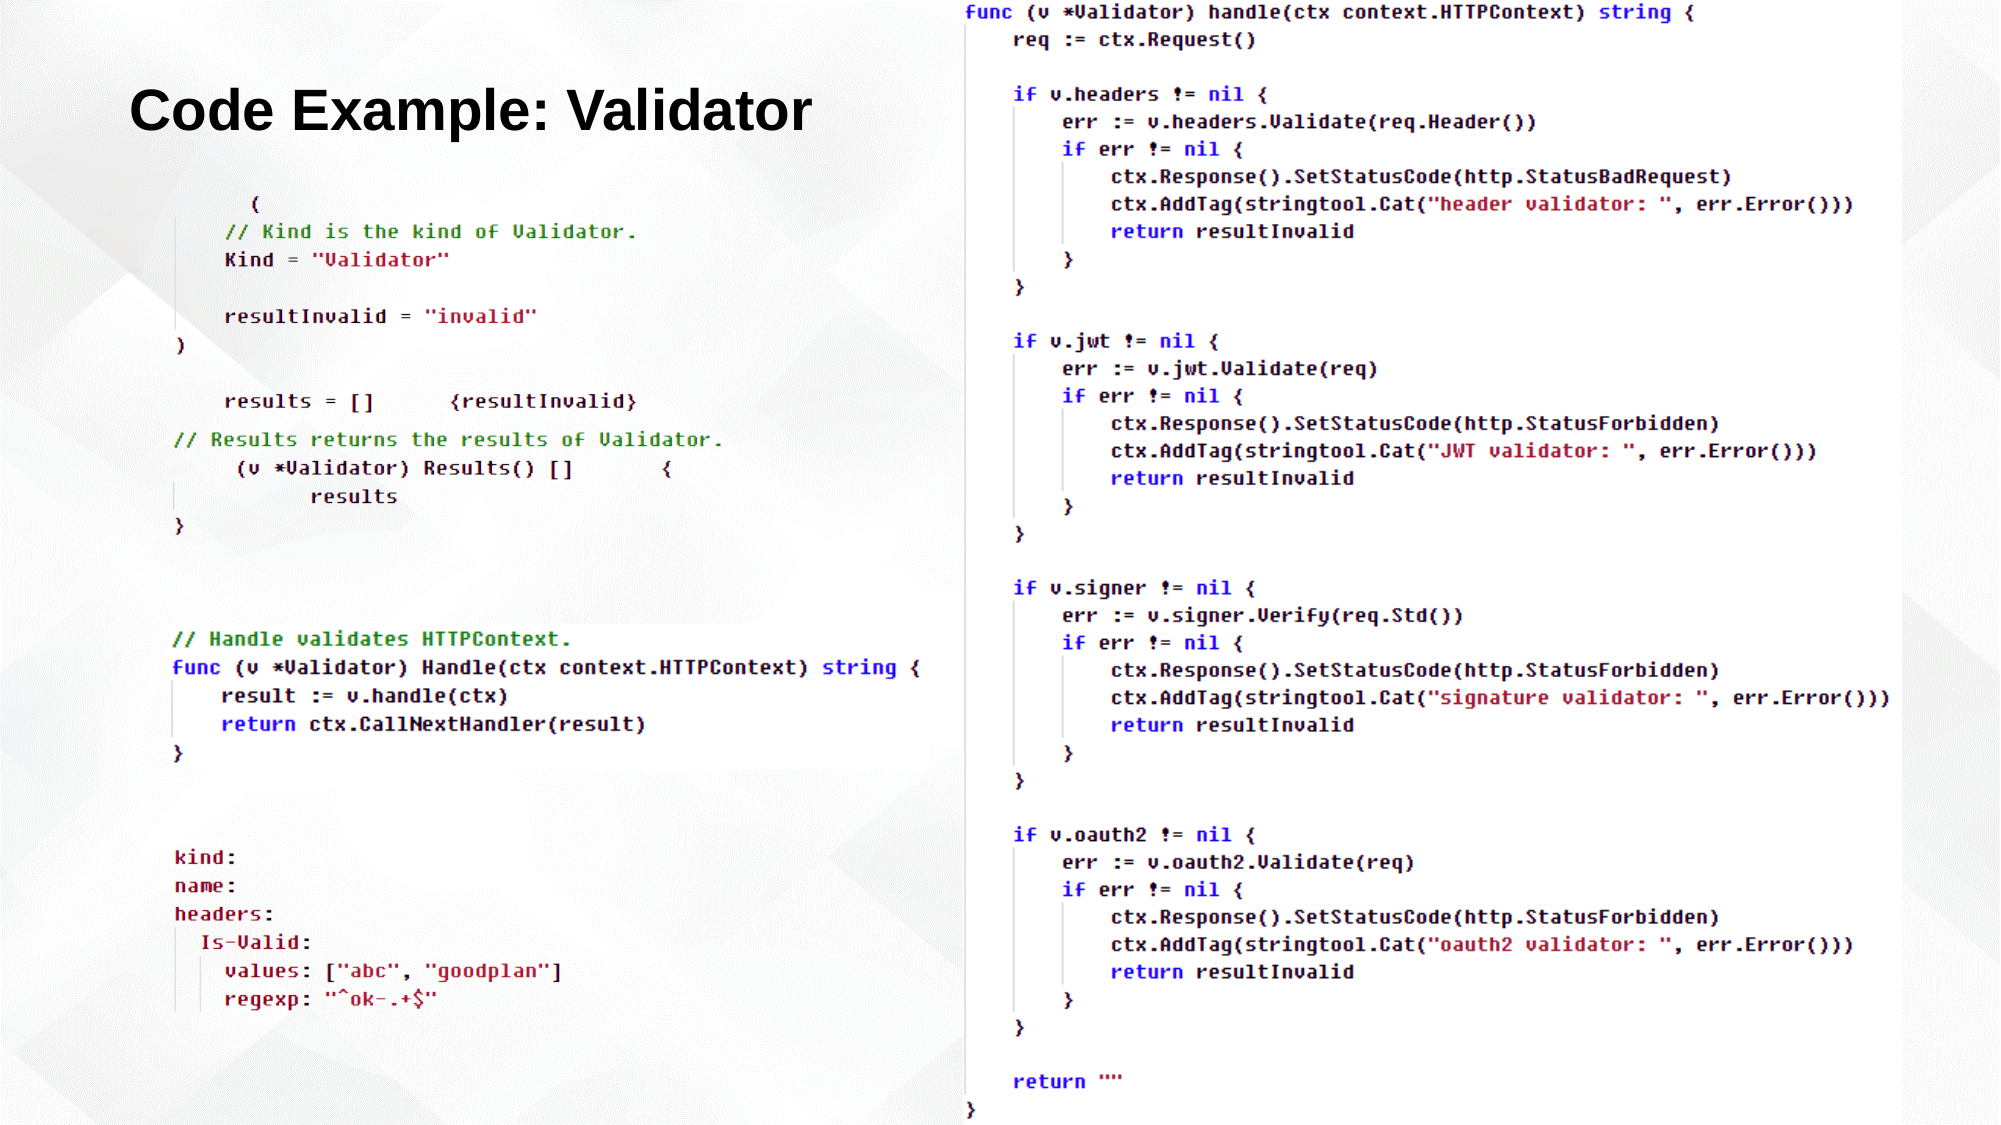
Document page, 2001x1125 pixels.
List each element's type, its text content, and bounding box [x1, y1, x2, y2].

text_box Code Example: Validator [115, 65, 829, 150]
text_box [170, 190, 732, 540]
picture [0, 0, 2000, 1125]
